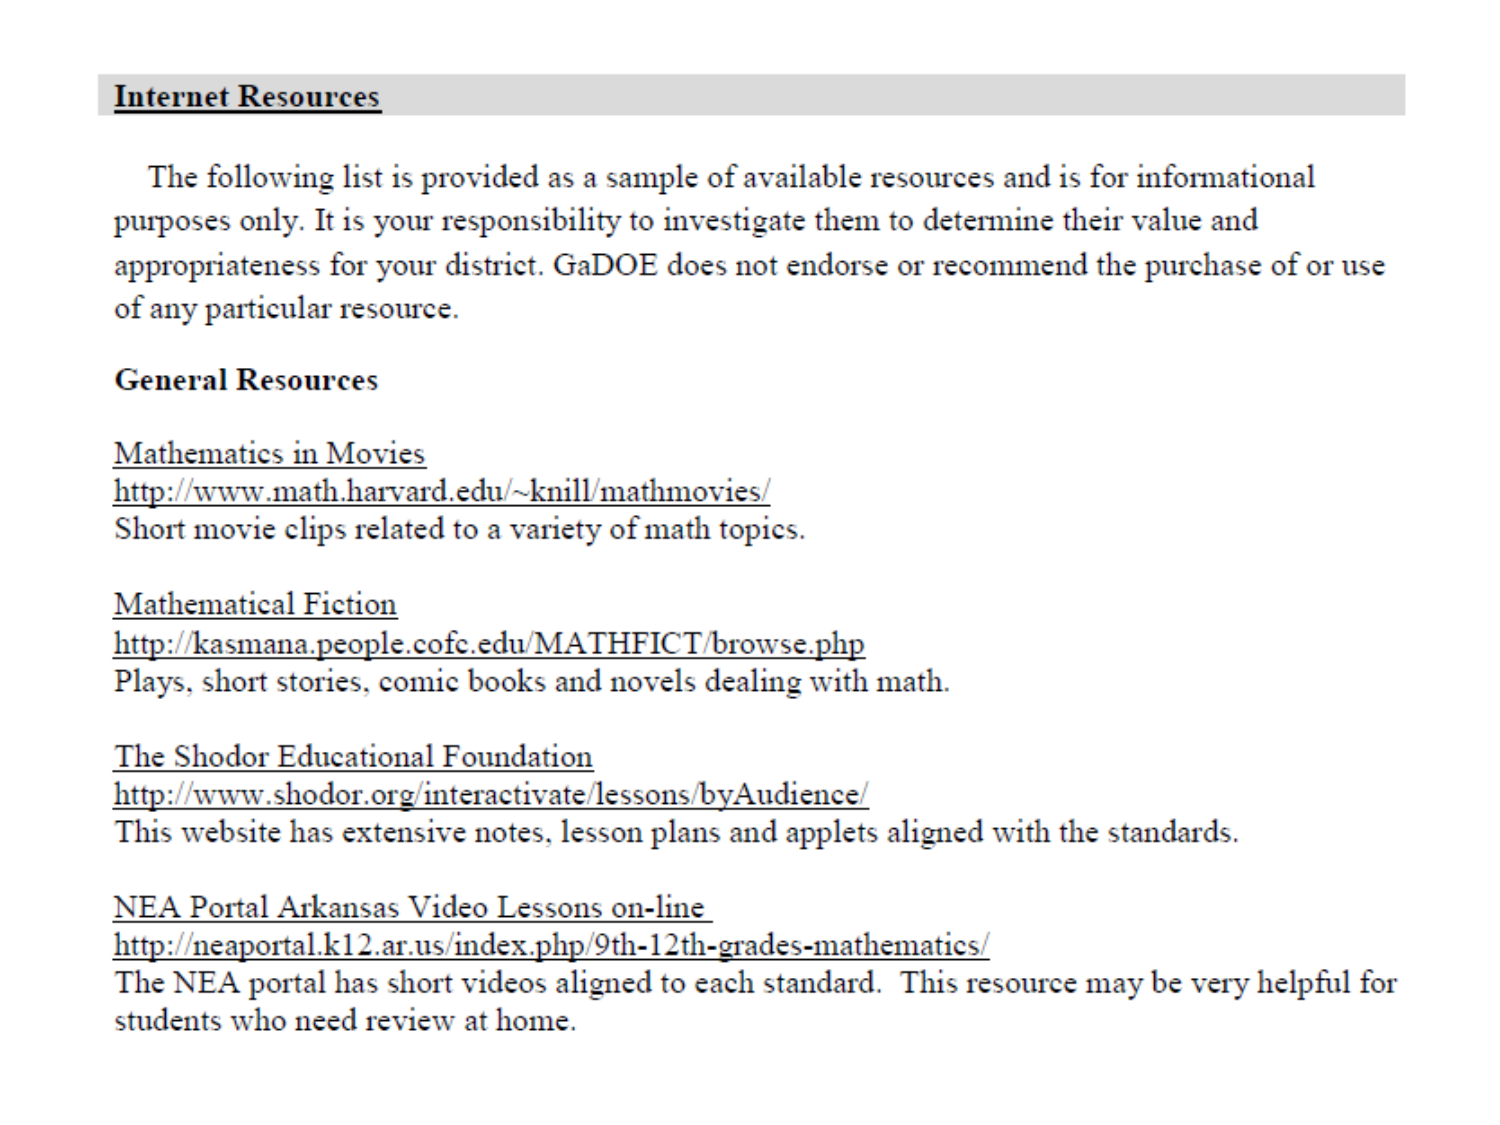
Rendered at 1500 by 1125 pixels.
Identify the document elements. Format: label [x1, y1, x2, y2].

picture [74, 62, 1413, 1038]
